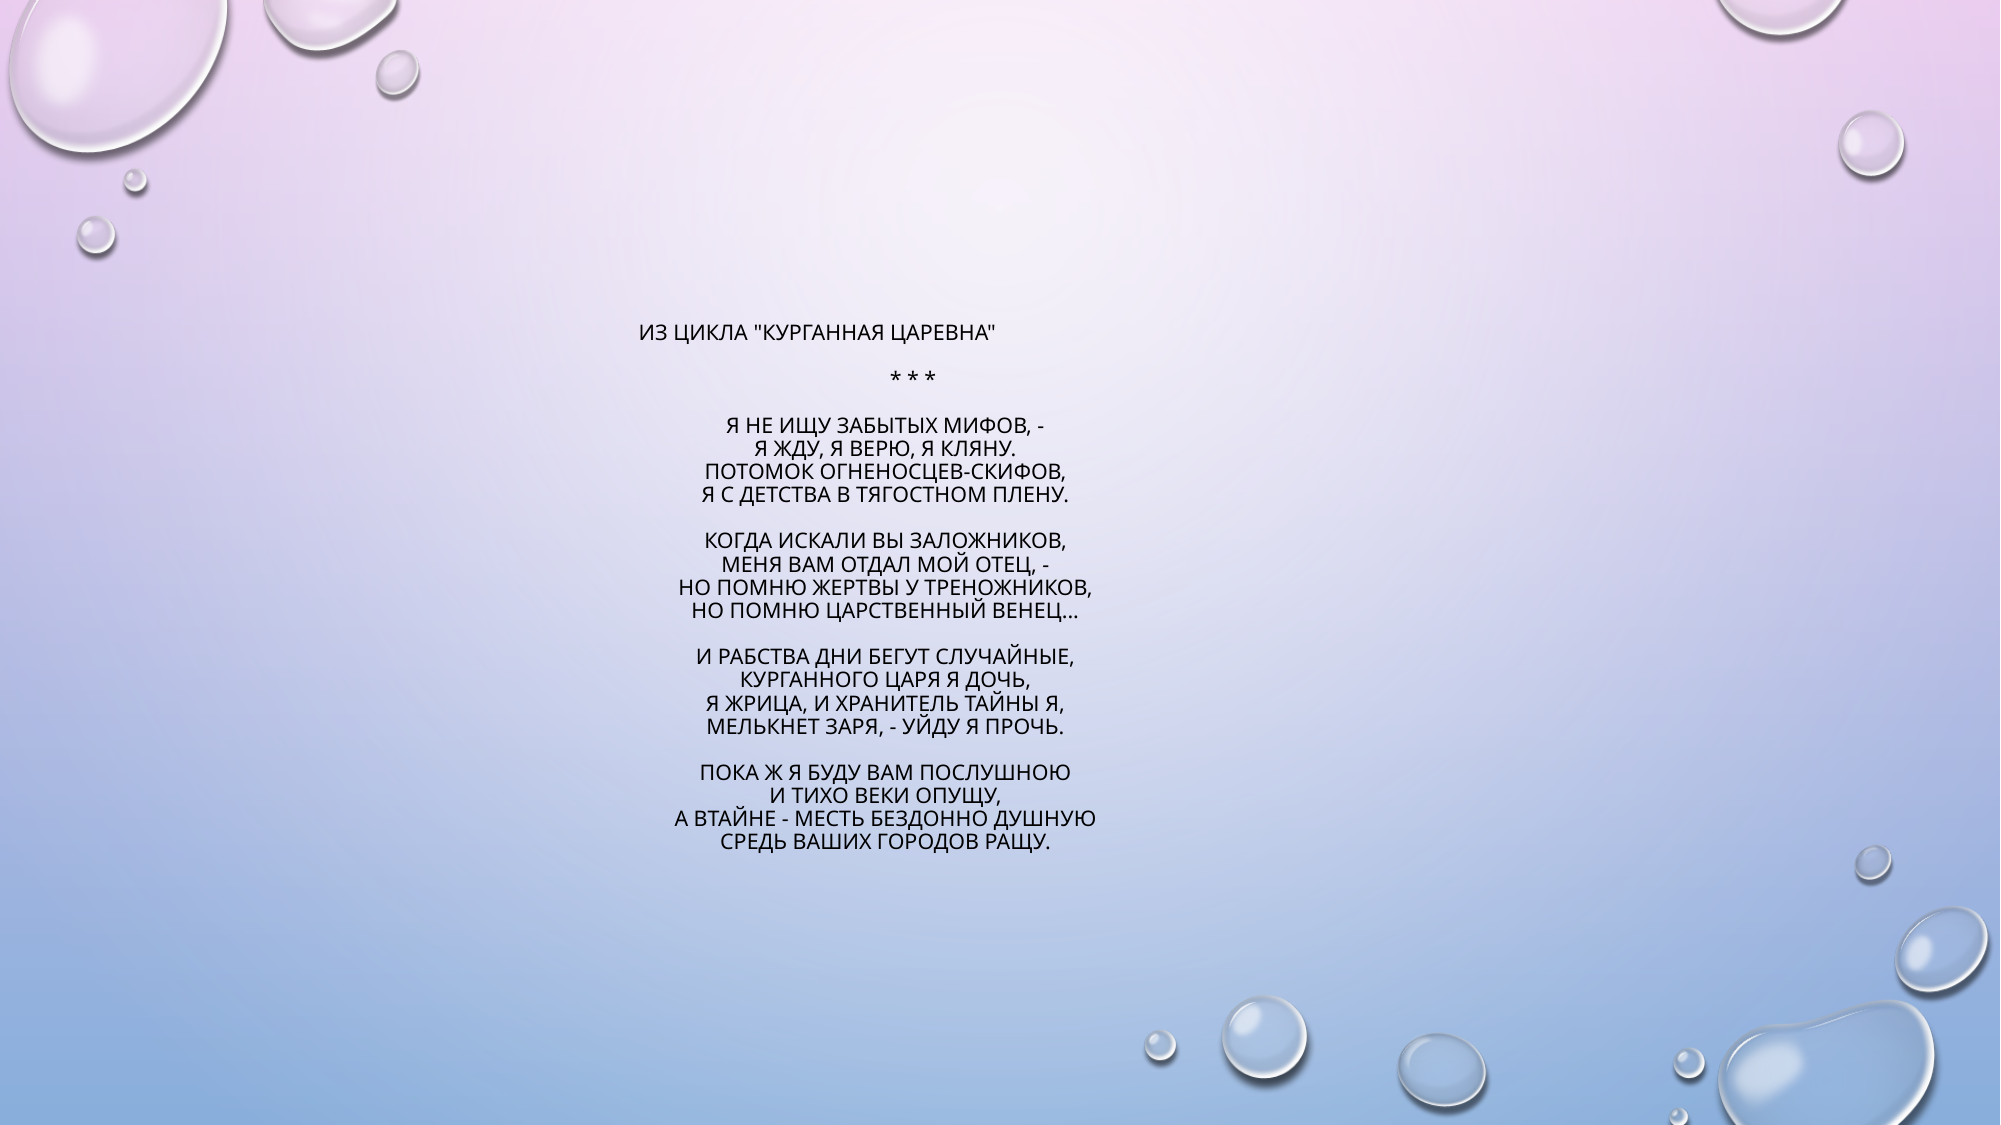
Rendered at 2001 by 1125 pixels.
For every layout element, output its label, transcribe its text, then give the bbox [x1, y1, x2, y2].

picture [0, 0, 2000, 1125]
title ИЗ ЦИКЛА "КУРГАННАЯ ЦАРЕВНА" * * * Я не ищу забытых мифов, - Я жду, я верю, я кляну. Потомок огненосцев-скифов, Я с детства в тягостном плену. Когда искали вы заложников, Меня вам отдал мой отец, - Но помню жертвы у треножников, Но помню царственный венец... И рабства дни бегут случайные, Курганного царя я дочь, Я жрица, и хранитель тайны я, Мелькнет заря, - уйду я прочь. Пока ж я буду вам послушною И тихо веки опущу, А втайне - месть бездонно душную Средь ваших городов ращу. [0, 310, 1707, 909]
